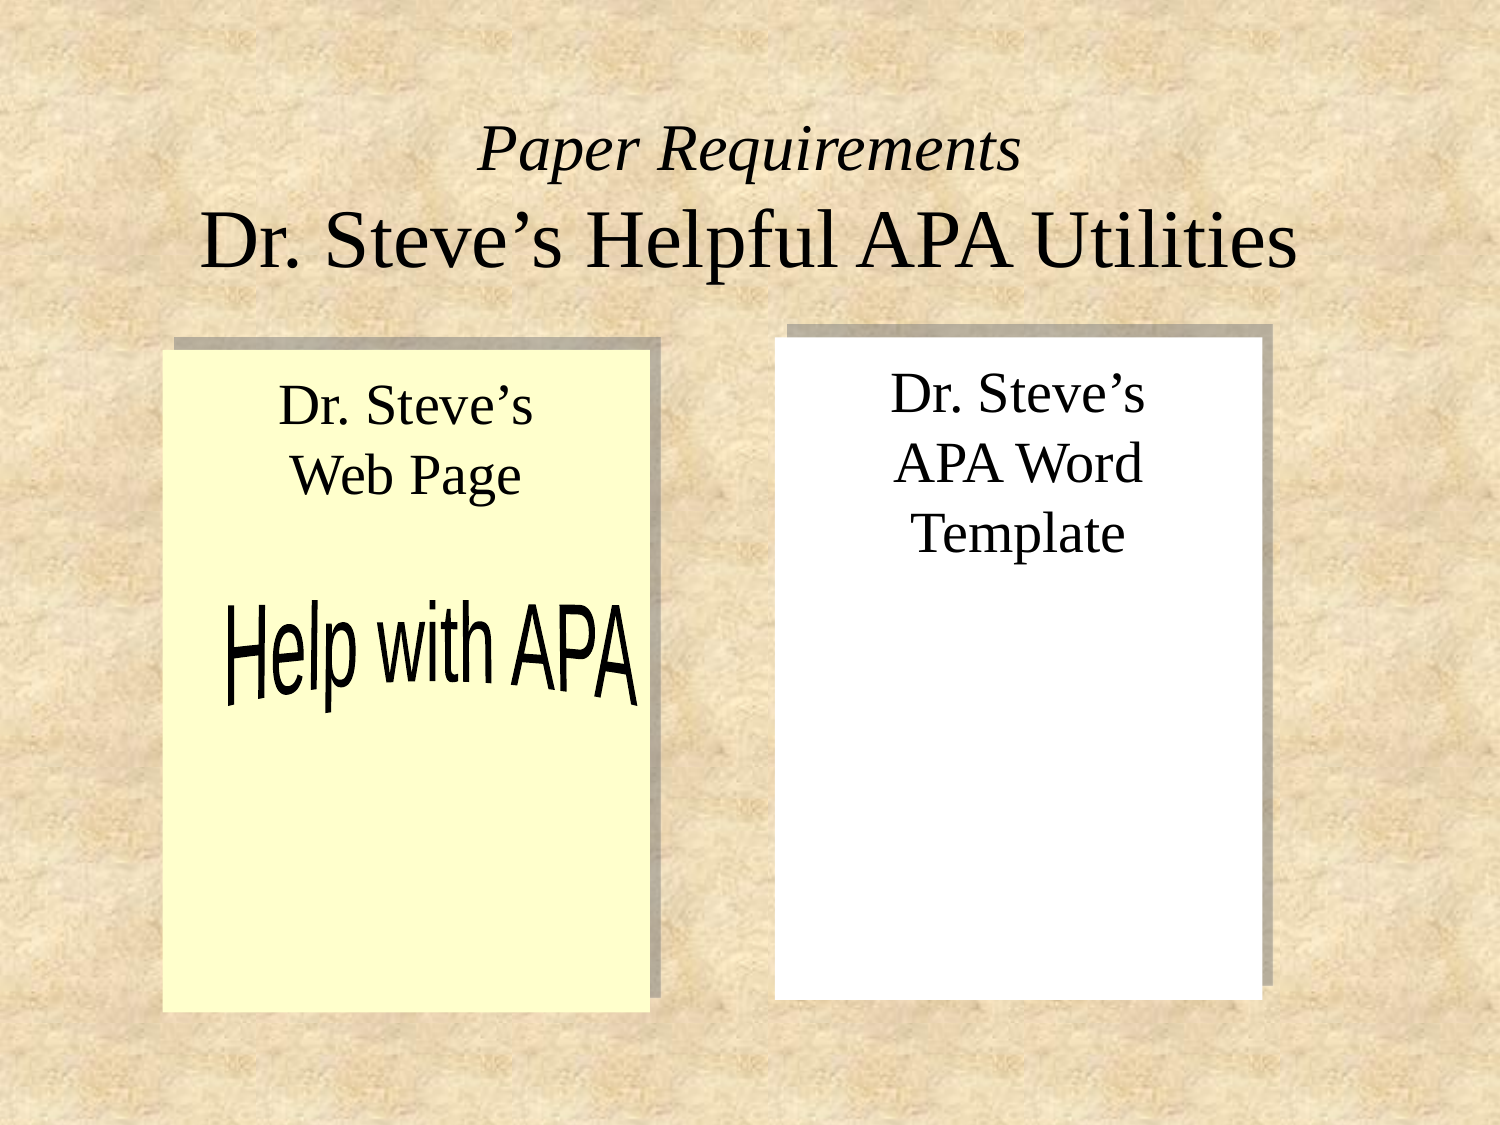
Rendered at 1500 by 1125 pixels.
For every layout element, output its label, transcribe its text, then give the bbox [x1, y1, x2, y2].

picture [0, 0, 1500, 1125]
title Paper Requirements Dr. Steve’s Helpful APA Utilities [112, 99, 1388, 288]
text_box Dr. Steve’s Web Page [162, 349, 650, 1013]
text_box Dr. Steve’s APA Word Template [774, 337, 1263, 1000]
